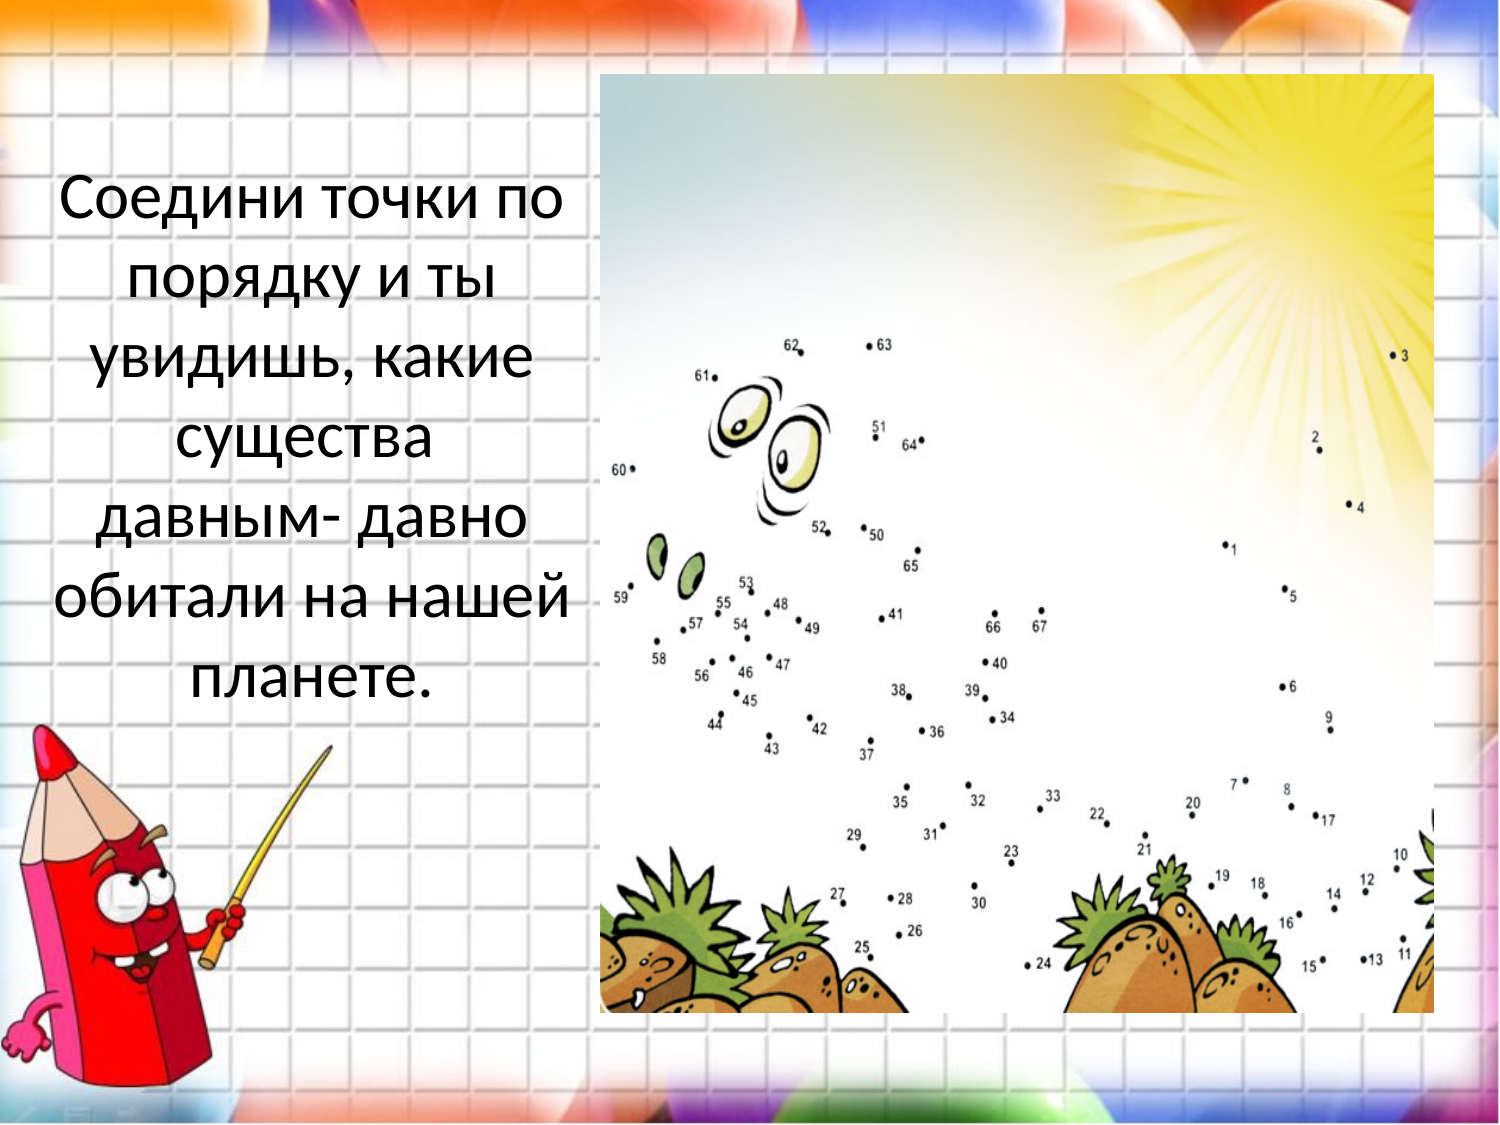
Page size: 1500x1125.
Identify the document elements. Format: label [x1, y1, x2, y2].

list [0, 0, 1500, 1125]
picture [599, 74, 1434, 1013]
